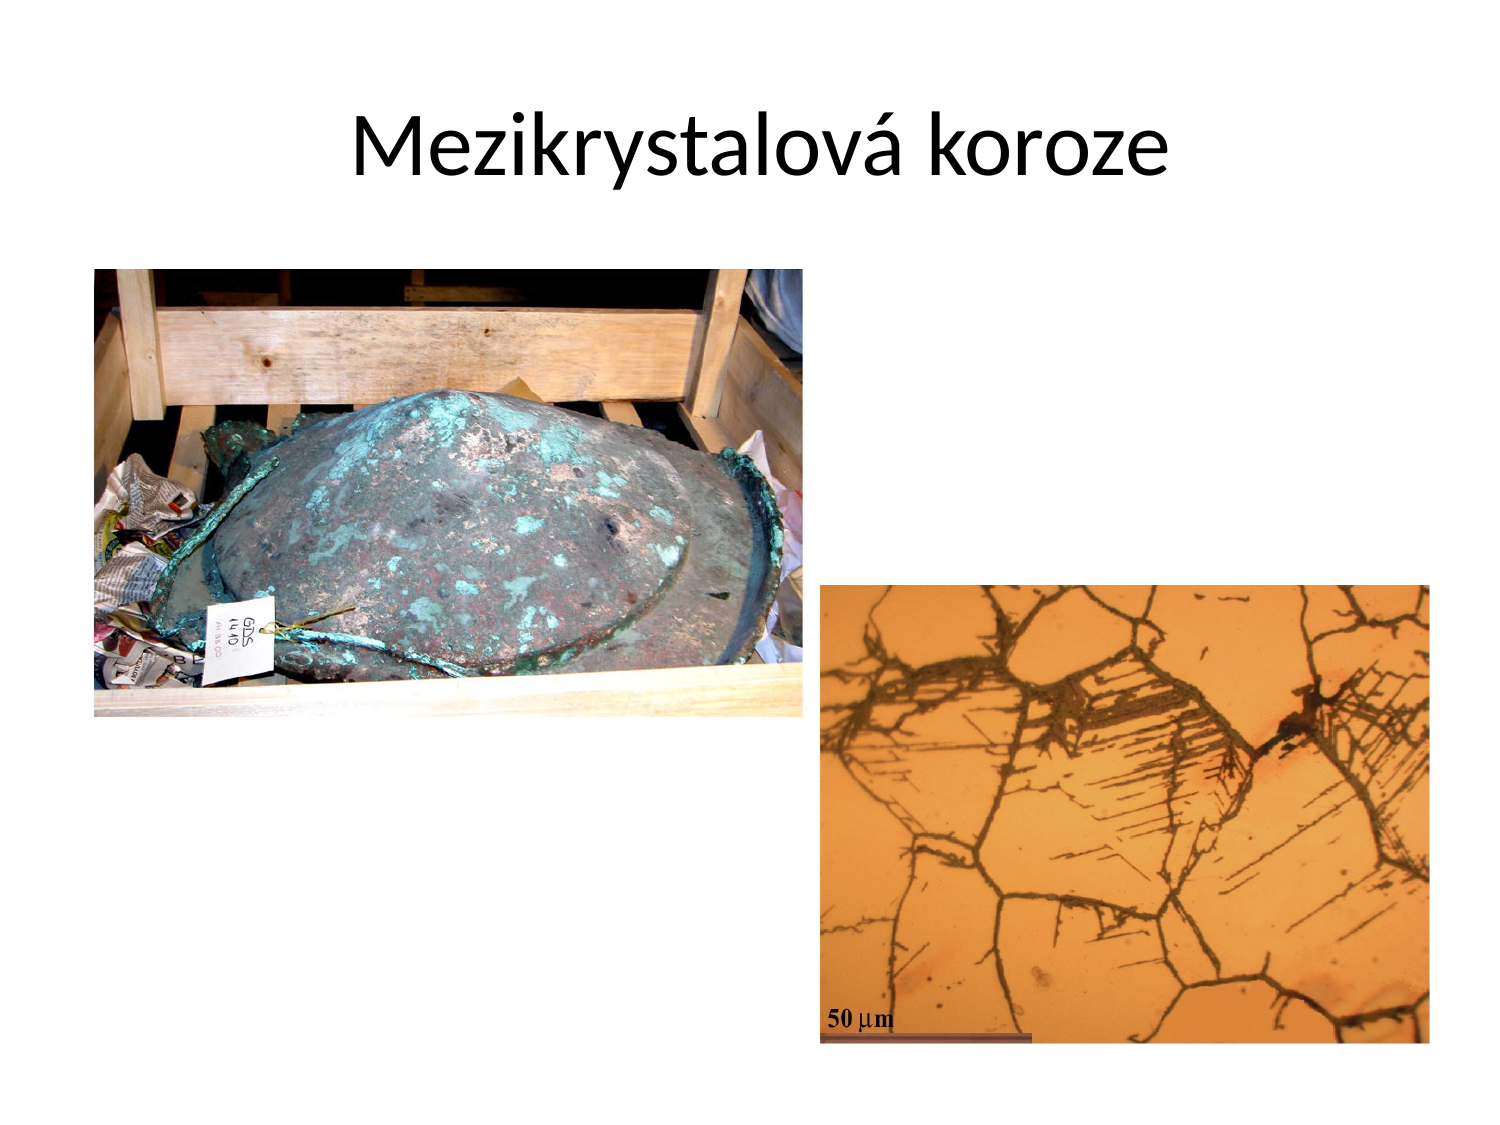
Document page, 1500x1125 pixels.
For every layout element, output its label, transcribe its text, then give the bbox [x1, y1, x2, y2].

title Mezikrystalová koroze [75, 45, 1425, 233]
picture [93, 269, 803, 726]
picture [820, 585, 1430, 1044]
